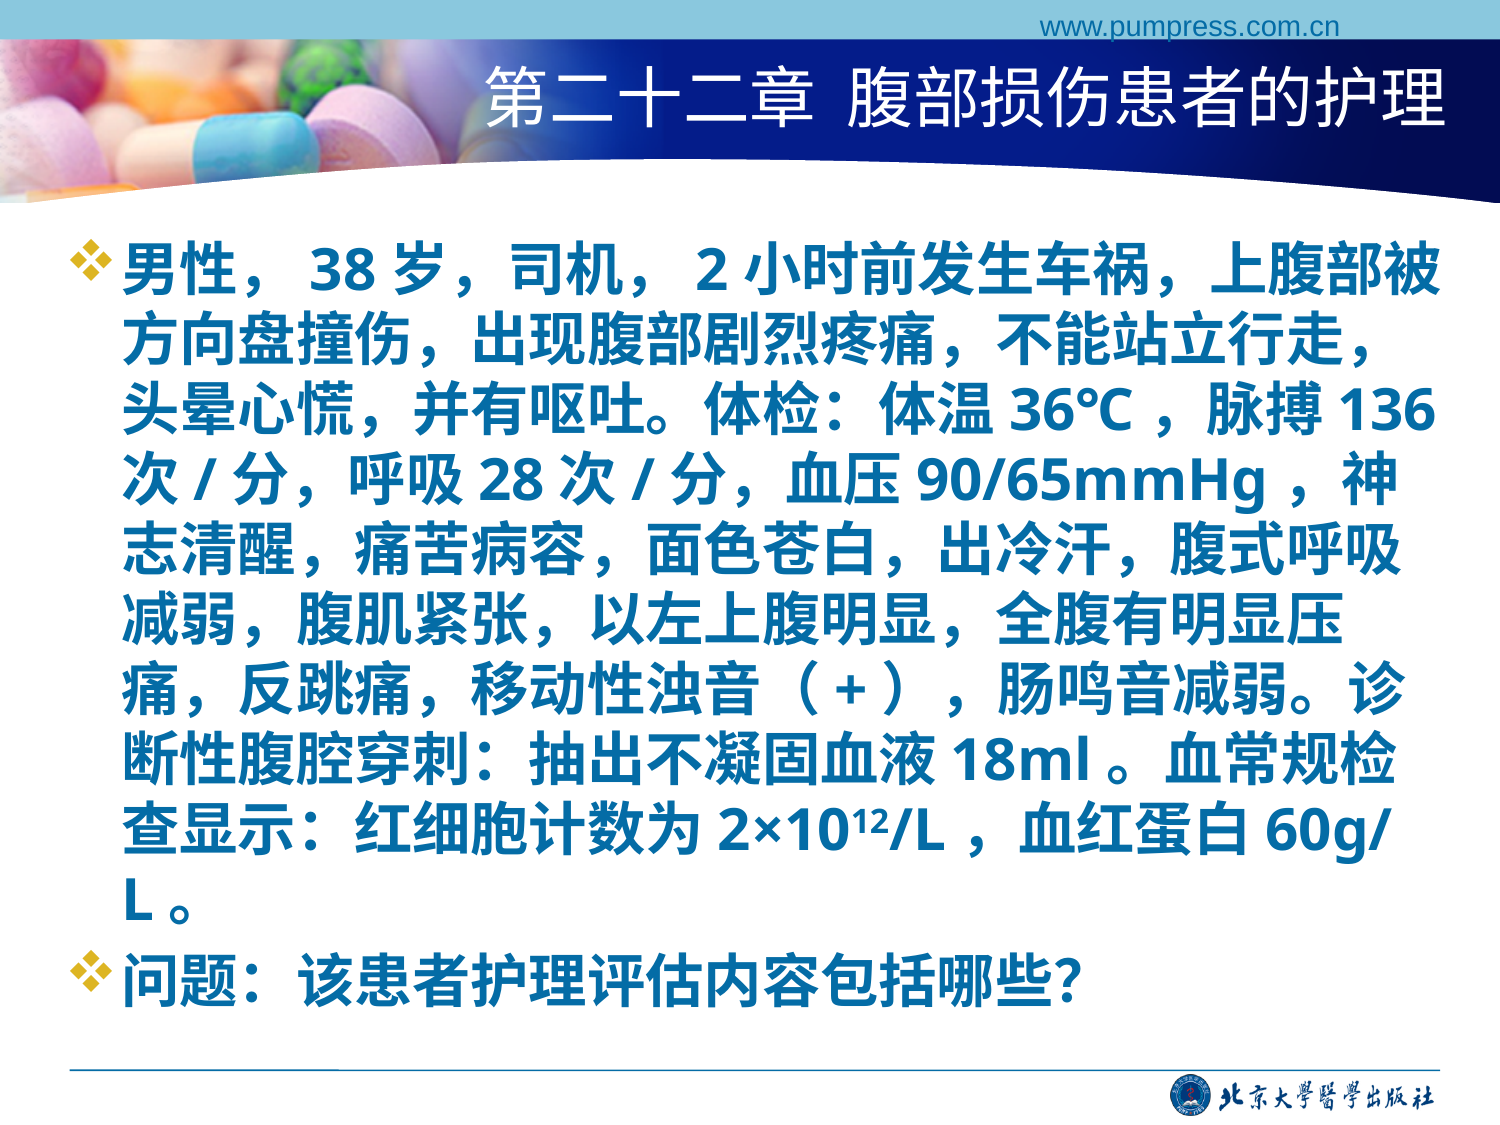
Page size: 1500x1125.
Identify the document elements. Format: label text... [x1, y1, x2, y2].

slide_number www.pumpress.com.cn [1025, 0, 1463, 38]
list 男性，38岁，司机，2小时前发生车祸，上腹部被方向盘撞伤，出现腹部剧烈疼痛，不能站立行走，头晕心慌，并有呕吐。体检：体温36℃，脉搏136次/分，呼吸28次/分，血压90/65mmHg，神志清醒，痛苦病容，面色苍白，出冷汗，腹式呼吸减弱，腹肌紧张，以左上腹明显，全腹有明显压痛，反跳痛，移动性浊音（+），肠鸣音减弱。诊断性腹腔穿刺：抽出不凝固血液18ml。血常规检查显示：红细胞计数为2×1012/L，血红蛋白60g/L。 问题：该患者护理评估内容包括哪些？ [49, 224, 1463, 1026]
picture [0, 40, 1500, 203]
picture [1170, 1074, 1436, 1118]
title 第二十二章 腹部损伤患者的护理 [137, 49, 1463, 143]
